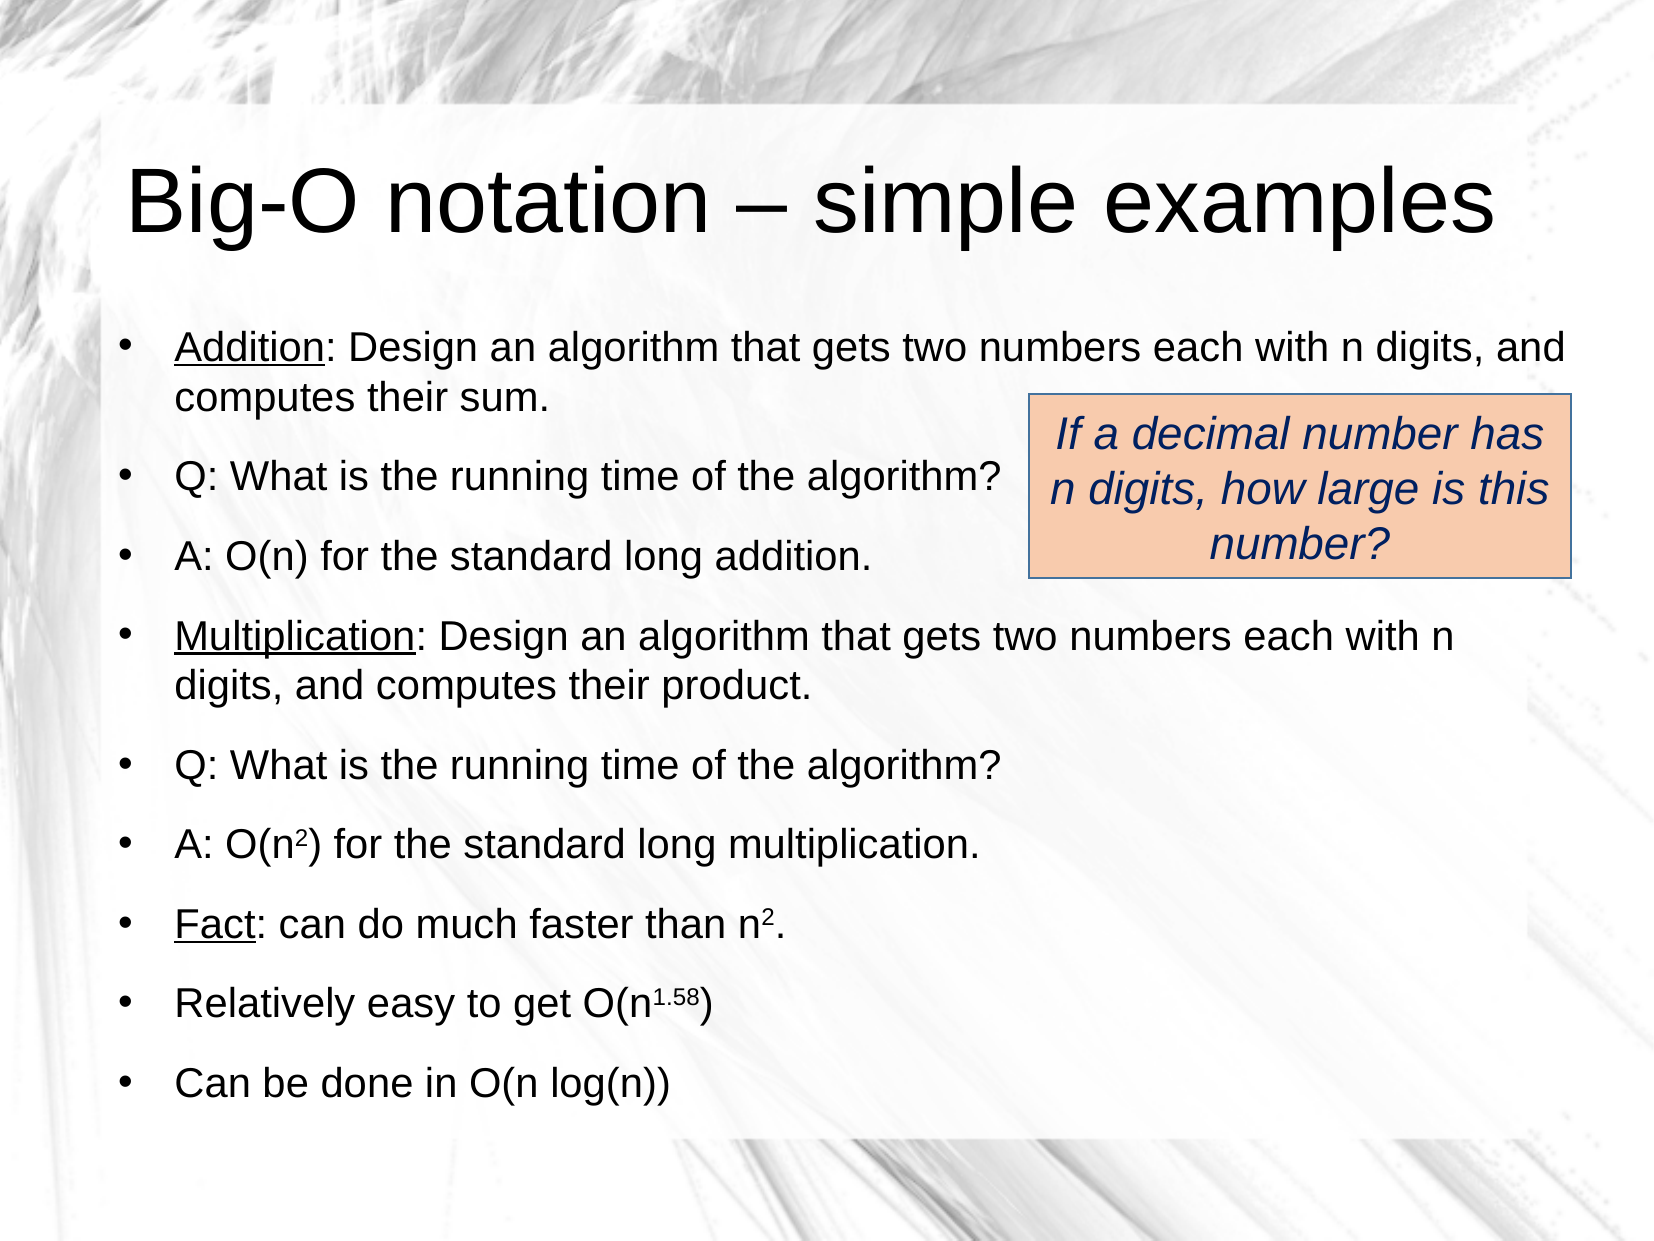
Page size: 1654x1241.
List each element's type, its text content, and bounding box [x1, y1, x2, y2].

title Big-O notation – simple examples [118, 112, 1506, 281]
text_box If a decimal number has n digits, how large is this number? [1029, 393, 1571, 579]
picture [0, 0, 1654, 1241]
list Addition: Design an algorithm that gets two numbers each with n digits, and computes their sum. Q: What is the running time of the algorithm? A: O(n) for the standard long addition. Multiplication: Design an algorithm that gets two numbers each with n digits, and computes their product. Q: What is the running time of the algorithm? A: O(n2) for the standard long multiplication. Fact: can do much faster than n2. Relatively easy to get O(n1.58) Can be done in O(n log(n)) [118, 319, 1571, 1102]
